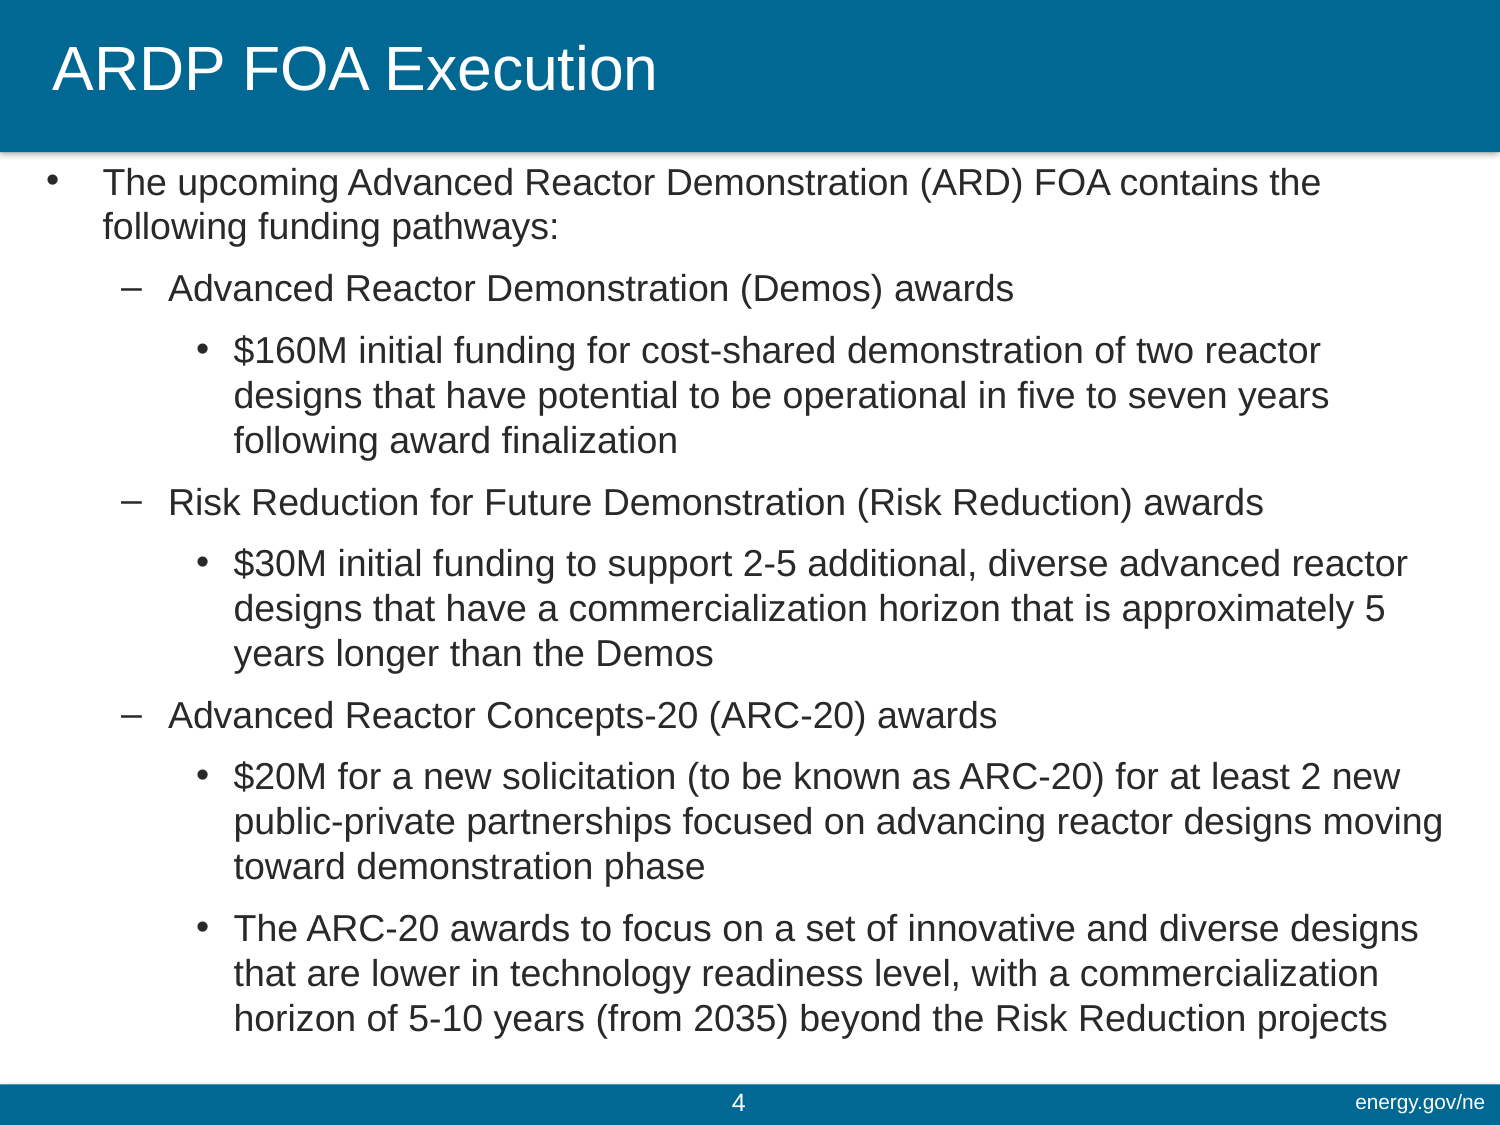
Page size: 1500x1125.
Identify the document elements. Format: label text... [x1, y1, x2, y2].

title ARDP FOA Execution [37, 0, 967, 149]
list The upcoming Advanced Reactor Demonstration (ARD) FOA contains the following funding pathways: Advanced Reactor Demonstration (Demos) awards $160M initial funding for cost-shared demonstration of two reactor designs that have potential to be operational in five to seven years following award finalization Risk Reduction for Future Demonstration (Risk Reduction) awards $30M initial funding to support 2-5 additional, diverse advanced reactor designs that have a commercialization horizon that is approximately 5 years longer than the Demos Advanced Reactor Concepts-20 (ARC-20) awards $20M for a new solicitation (to be known as ARC-20) for at least 2 new public-private partnerships focused on advancing reactor designs moving toward demonstration phase The ARC-20 awards to focus on a set of innovative and diverse designs that are lower in technology readiness level, with a commercialization horizon of 5-10 years (from 2035) beyond the Risk Reduction projects [30, 149, 1469, 1088]
